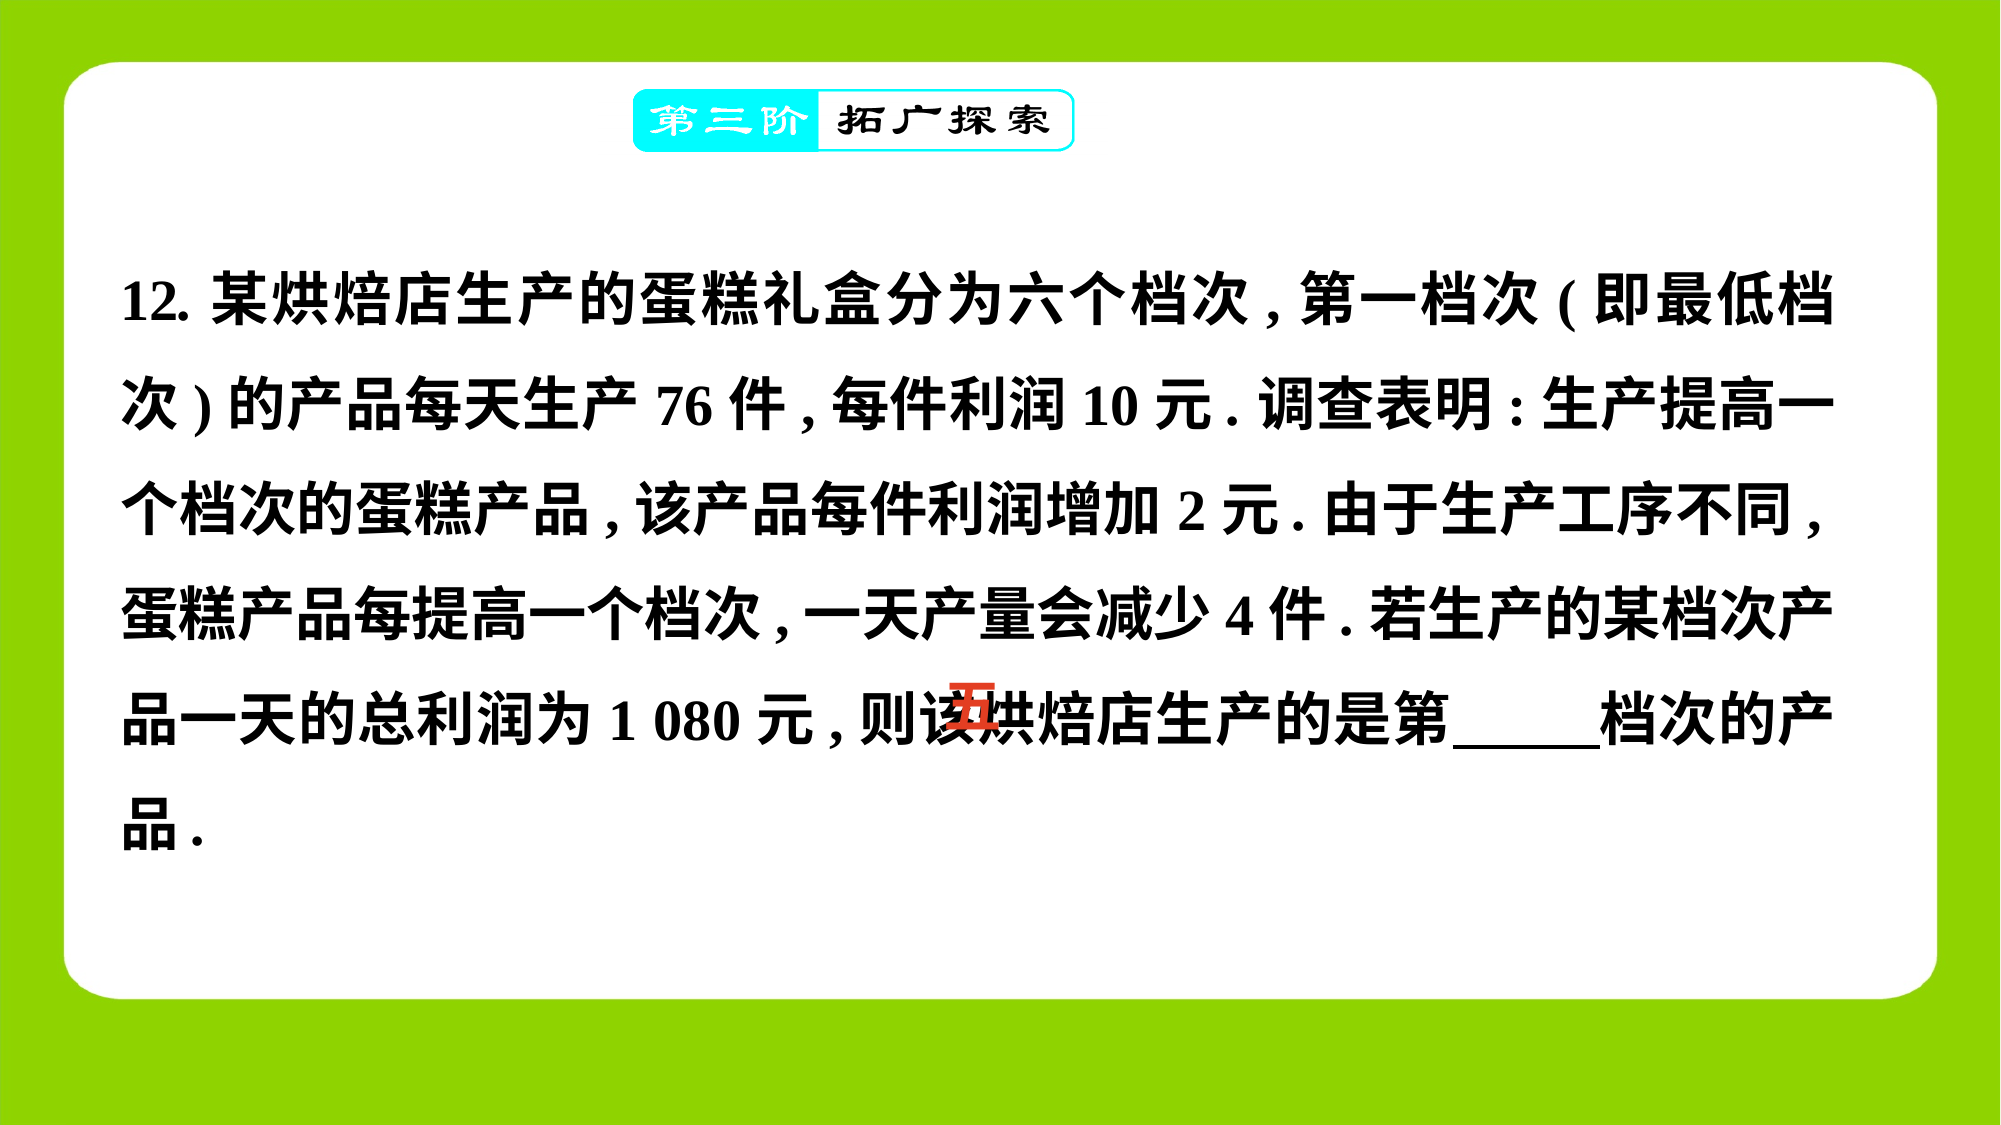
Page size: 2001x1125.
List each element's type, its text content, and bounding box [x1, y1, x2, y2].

text_box 12.某烘焙店生产的蛋糕礼盒分为六个档次,第一档次(即最低档次)的产品每天生产76件,每件利润10元.调查表明:生产提高一个档次的蛋糕产品,该产品每件利润增加2元.由于生产工序不同,蛋糕产品每提高一个档次,一天产量会减少4件.若生产的某档次产品一天的总利润为1 080元,则该烘焙店生产的是第 档次的产品. [105, 219, 1851, 865]
text_box 五 [928, 661, 1028, 747]
picture [0, 0, 2001, 1125]
